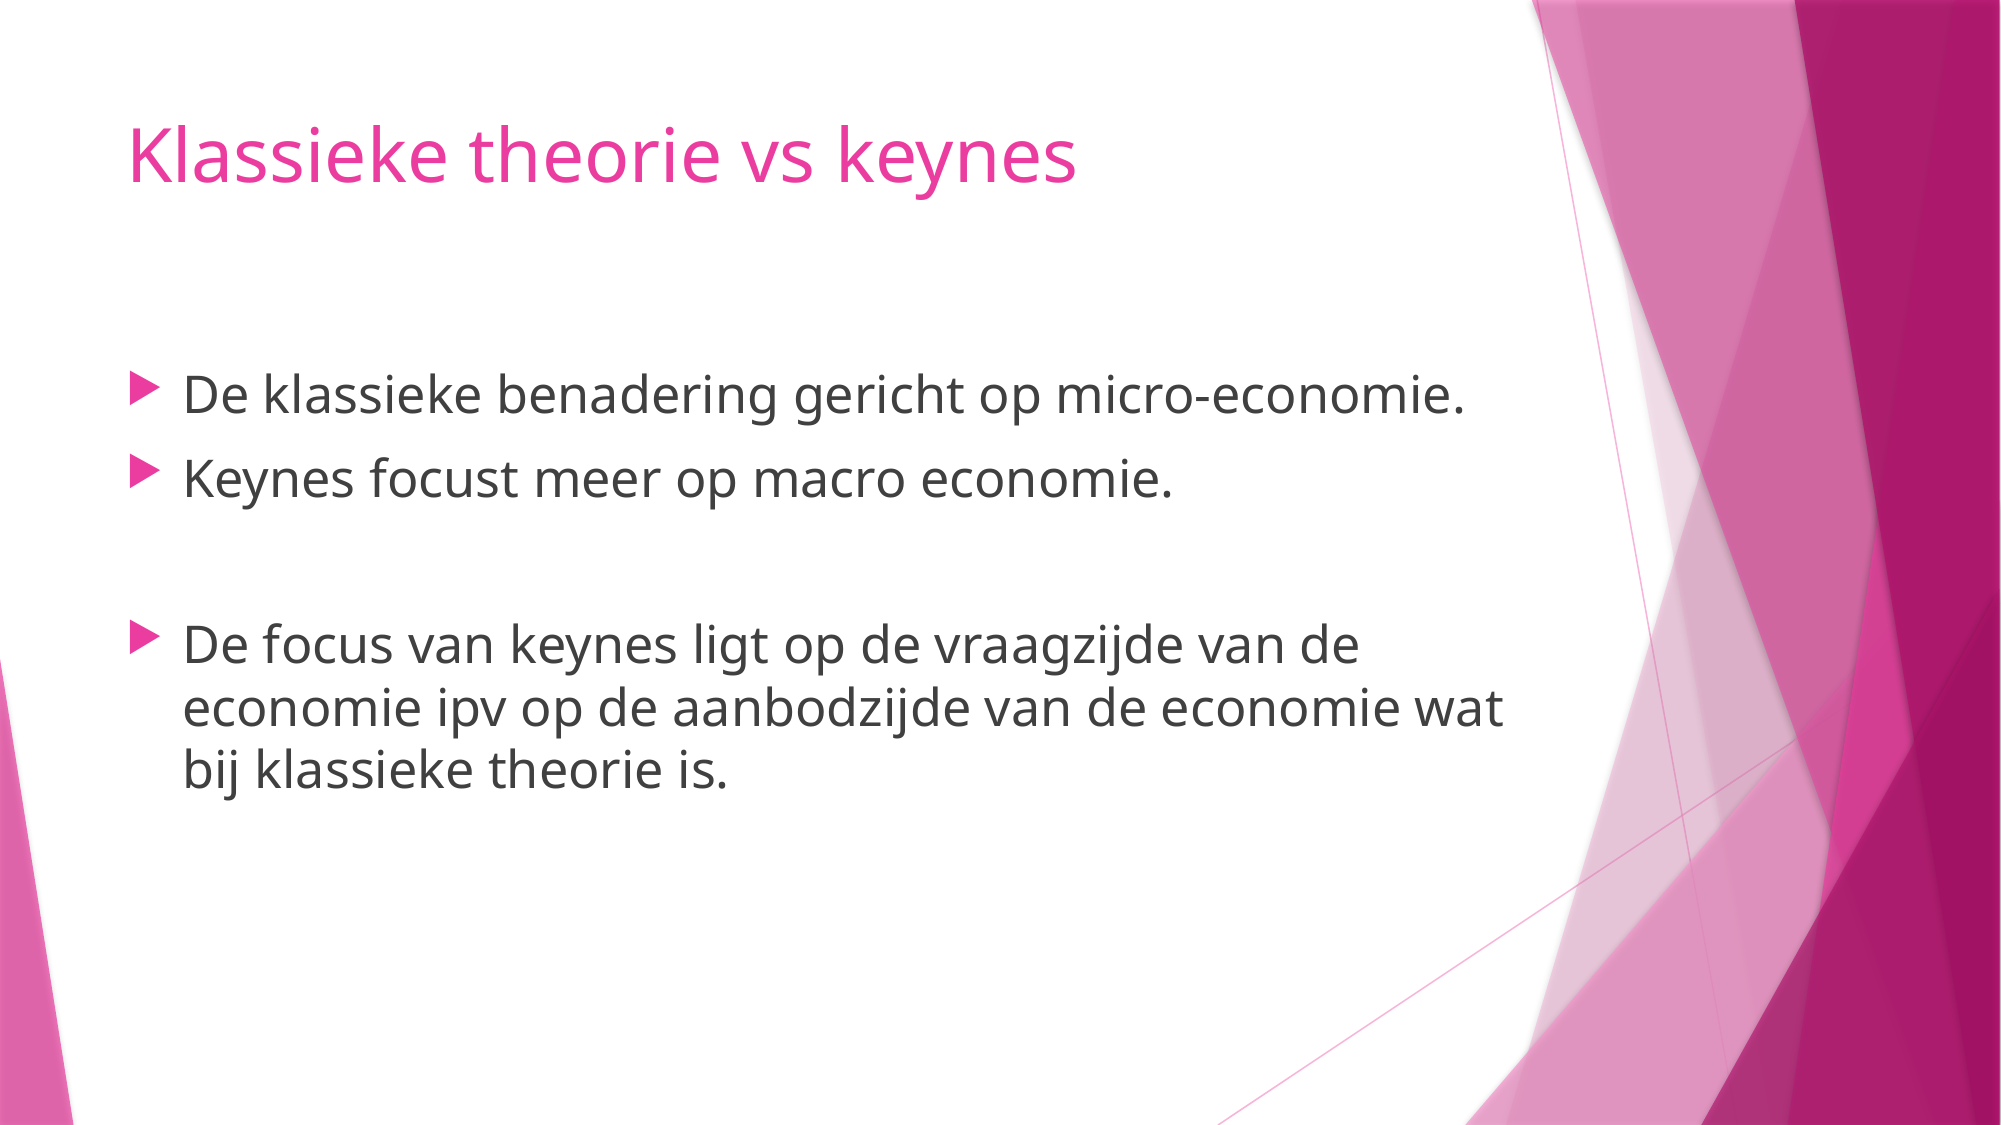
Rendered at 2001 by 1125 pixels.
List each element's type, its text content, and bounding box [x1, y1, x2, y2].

list De klassieke benadering gericht op micro-economie. Keynes focust meer op macro economie. De focus van keynes ligt op de vraagzijde van de economie ipv op de aanbodzijde van de economie wat bij klassieke theorie is. [111, 354, 1522, 992]
title Klassieke theorie vs keynes [111, 99, 1522, 317]
